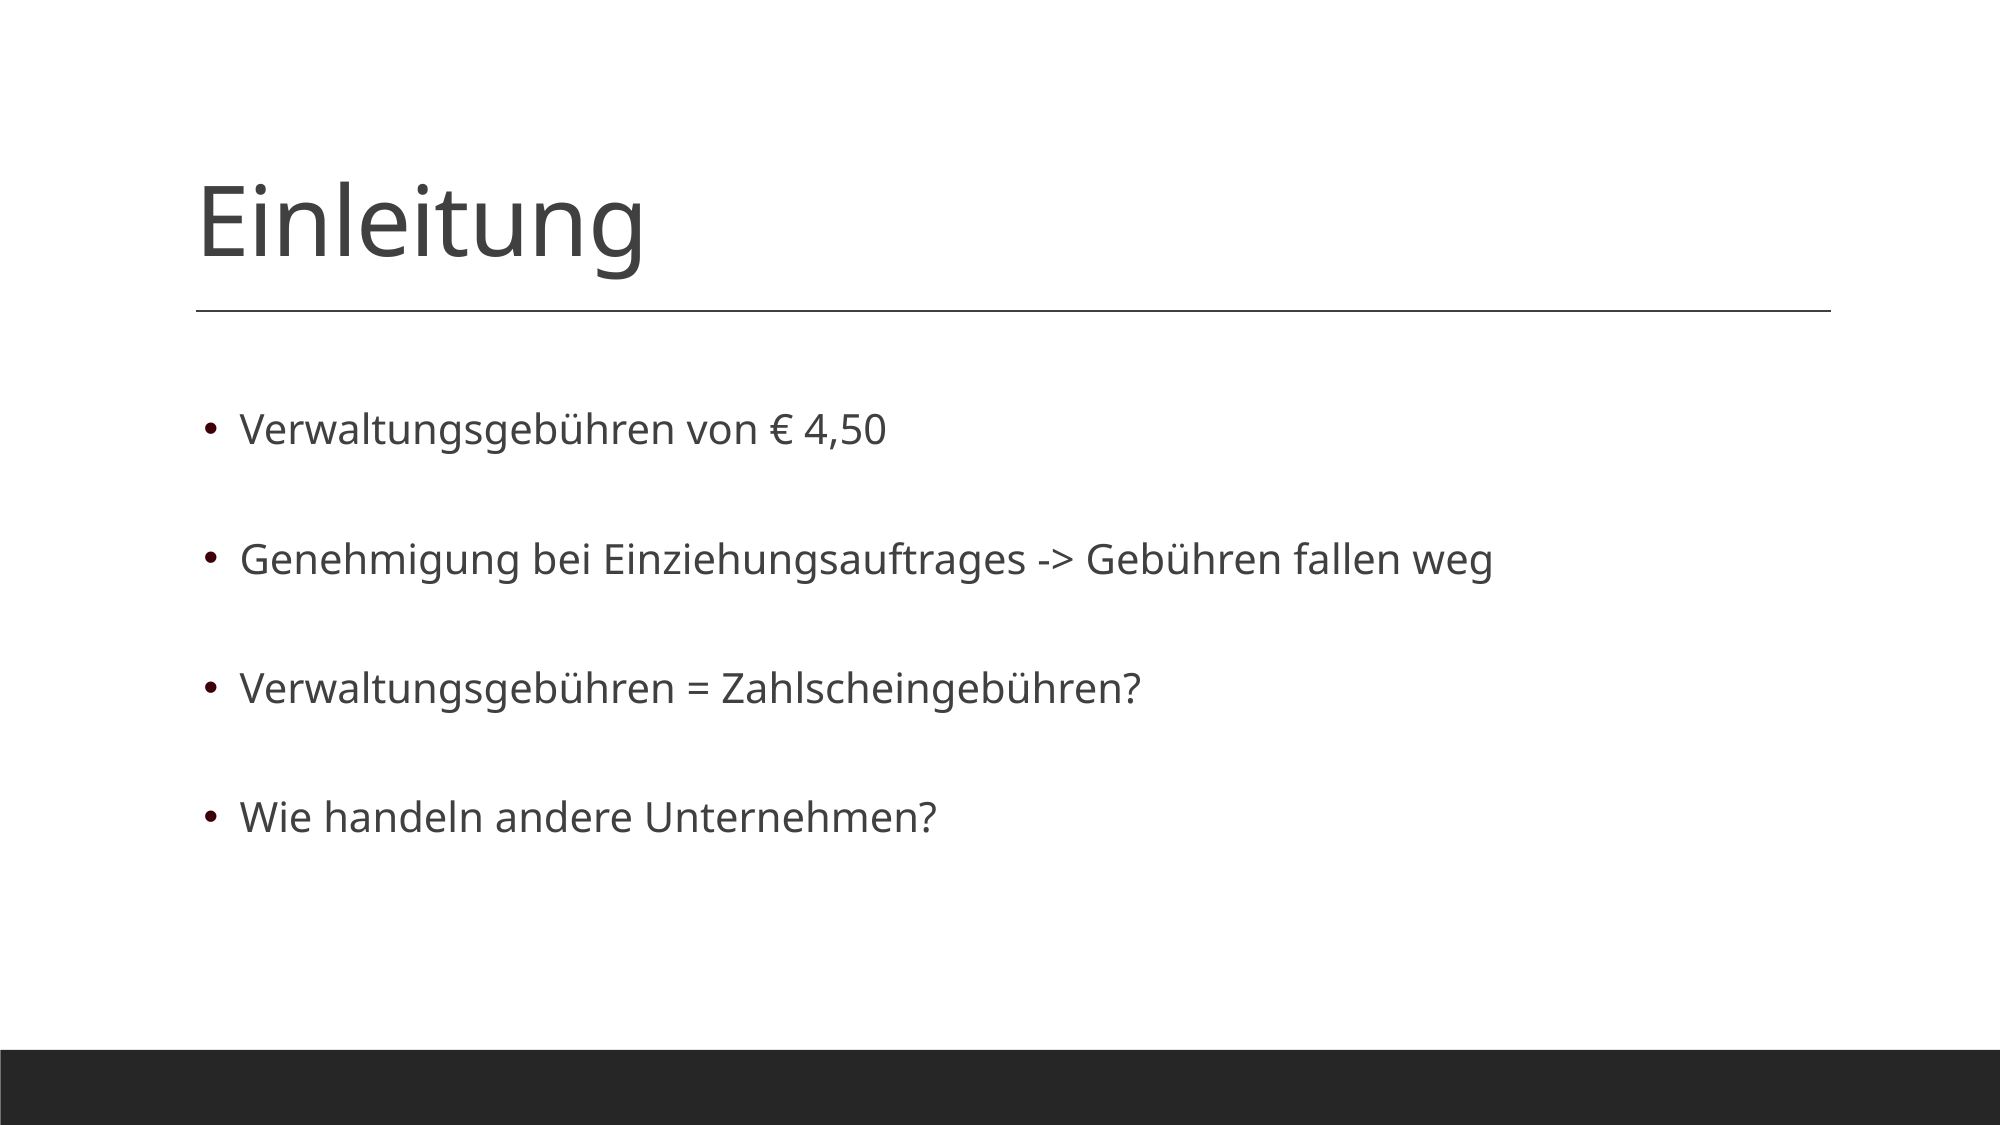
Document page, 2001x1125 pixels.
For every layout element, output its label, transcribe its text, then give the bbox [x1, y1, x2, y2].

list Verwaltungsgebühren von € 4,50 Genehmigung bei Einziehungsauftrages -> Gebühren fallen weg Verwaltungsgebühren = Zahlscheingebühren? Wie handeln andere Unternehmen? [180, 345, 1830, 963]
title Einleitung [180, 47, 1830, 285]
